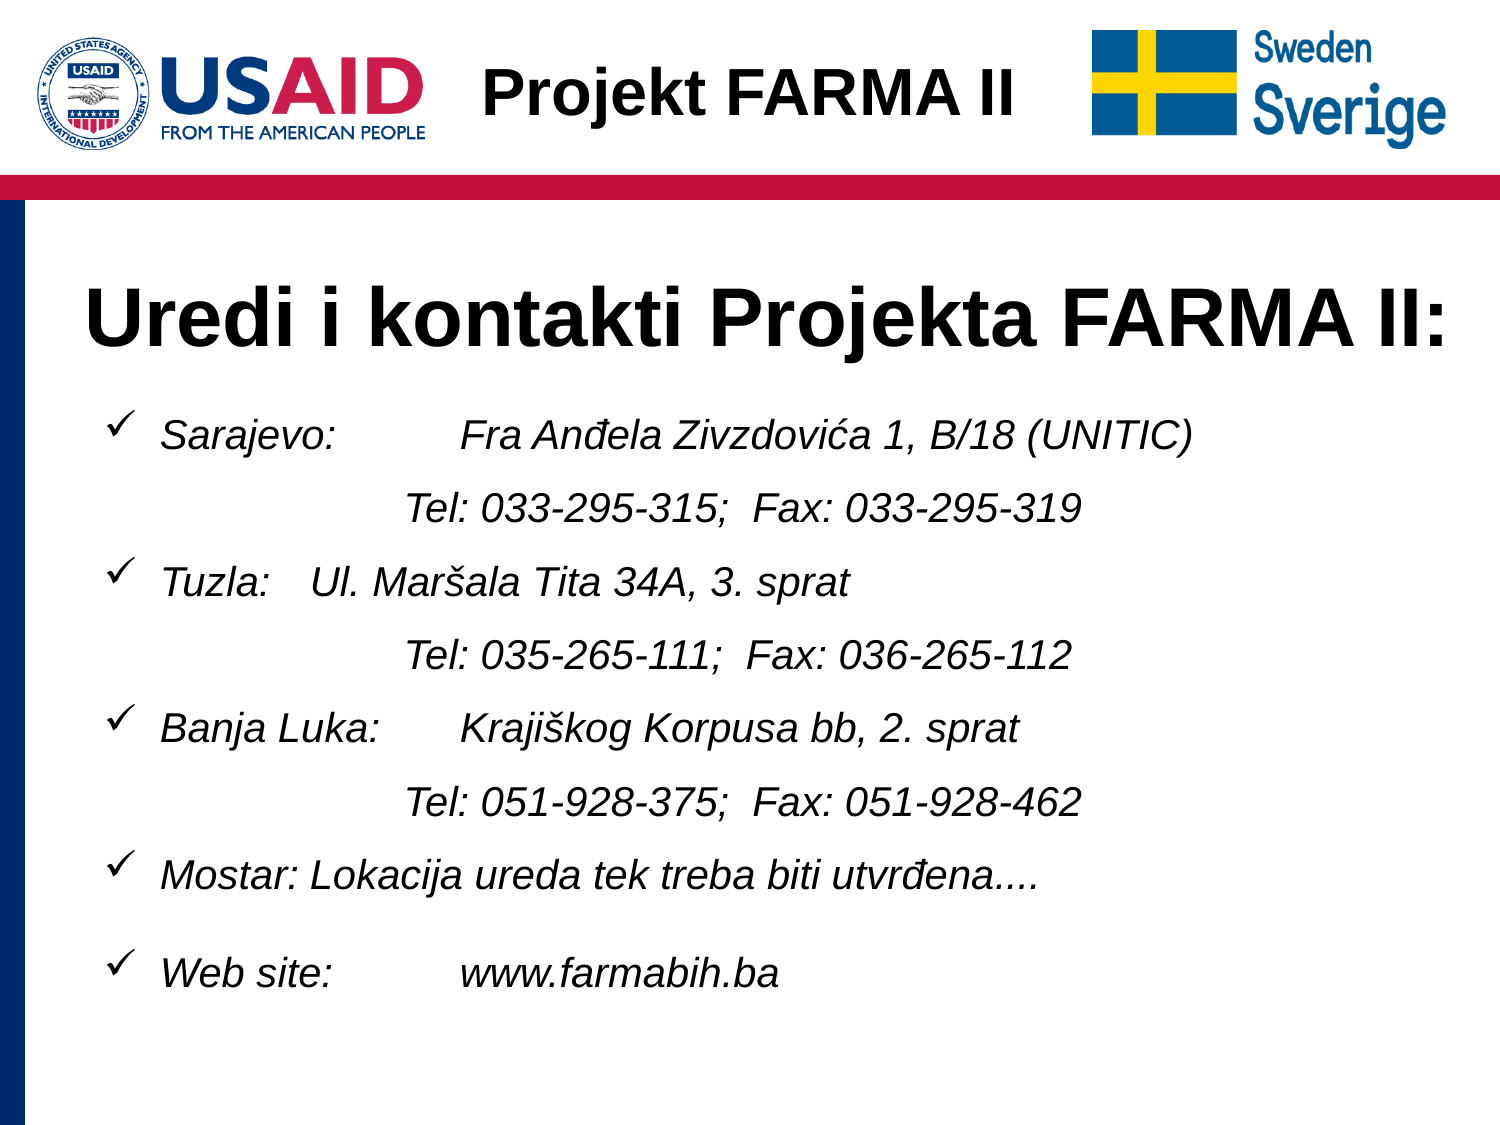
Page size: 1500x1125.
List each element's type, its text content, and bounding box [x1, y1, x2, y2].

list Sarajevo: Fra Anđela Zivzdovića 1, B/18 (UNITIC) Tel: 033-295-315; Fax: 033-295-319 Tuzla: Ul. Maršala Tita 34A, 3. sprat Tel: 035-265-111; Fax: 036-265-112 Banja Luka: Krajiškog Korpusa bb, 2. sprat Tel: 051-928-375; Fax: 051-928-462 Mostar: Lokacija ureda tek treba biti utvrđena.... Web site: www.farmabih.ba [88, 385, 1424, 1035]
picture [37, 37, 435, 150]
text_box Projekt FARMA II [466, 41, 1069, 136]
picture [1092, 30, 1446, 150]
title Uredi i kontakti Projekta FARMA II: [69, 255, 1500, 386]
